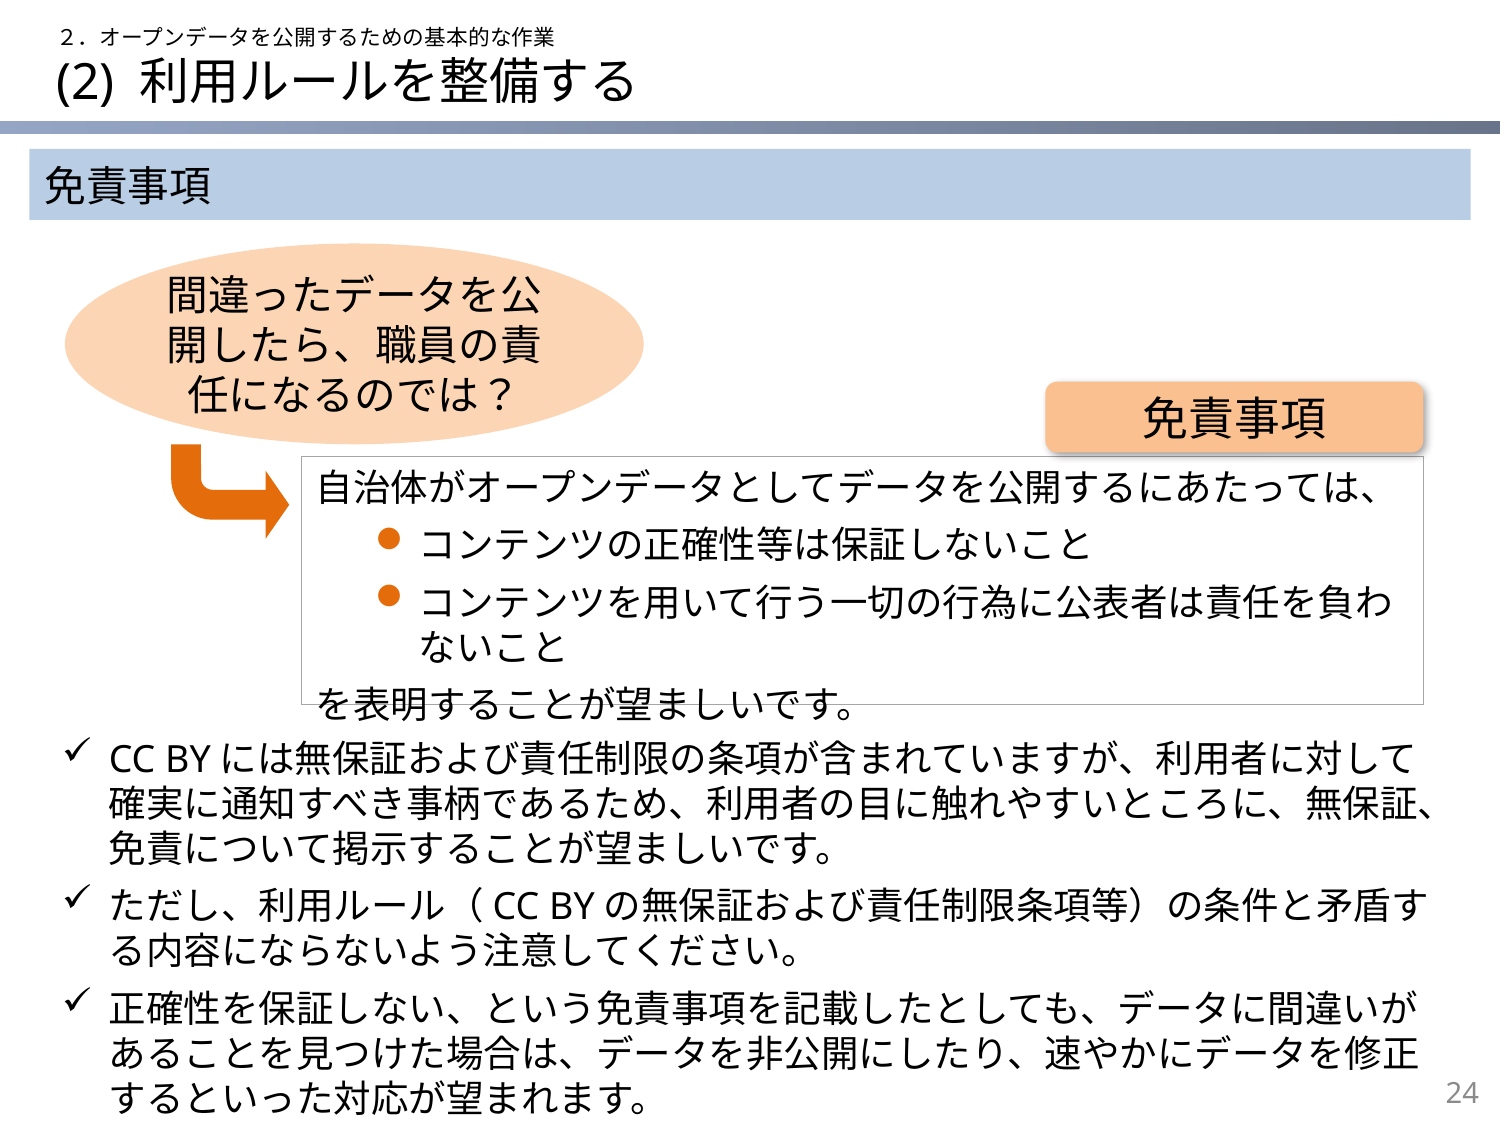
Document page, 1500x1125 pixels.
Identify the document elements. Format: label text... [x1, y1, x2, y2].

text_box 免責事項 [1045, 381, 1424, 453]
title (2) 利用ルールを整備する [41, 58, 1459, 119]
text_box ２．オープンデータを公開するための基本的な作業 [41, 19, 1471, 58]
text_box 自治体がオープンデータとしてデータを公開するにあたっては、 コンテンツの正確性等は保証しないこと コンテンツを用いて行う一切の行為に公表者は責任を負わないこと を表明することが望ましいです。 [301, 456, 1424, 705]
slide_number 23 [1411, 1070, 1495, 1118]
text_box 免責事項 [28, 148, 1472, 221]
text_box [170, 443, 291, 543]
text_box 間違ったデータを公開したら、職員の責任になるのでは？ [63, 242, 645, 446]
text_box CC BYには無保証および責任制限の条項が含まれていますが、利用者に対して確実に通知すべき事柄であるため、利用者の目に触れやすいところに、無保証、免責について掲示することが望ましいです。 ただし、利用ルール（CC BYの無保証および責任制限条項等）の条件と矛盾する内容にならないよう注意してください。 正確性を保証しない、という免責事項を記載したとしても、データに間違いがあることを見つけた場合は、データを非公開にしたり、速やかにデータを修正するといった対応が望まれます。 [47, 727, 1448, 1012]
